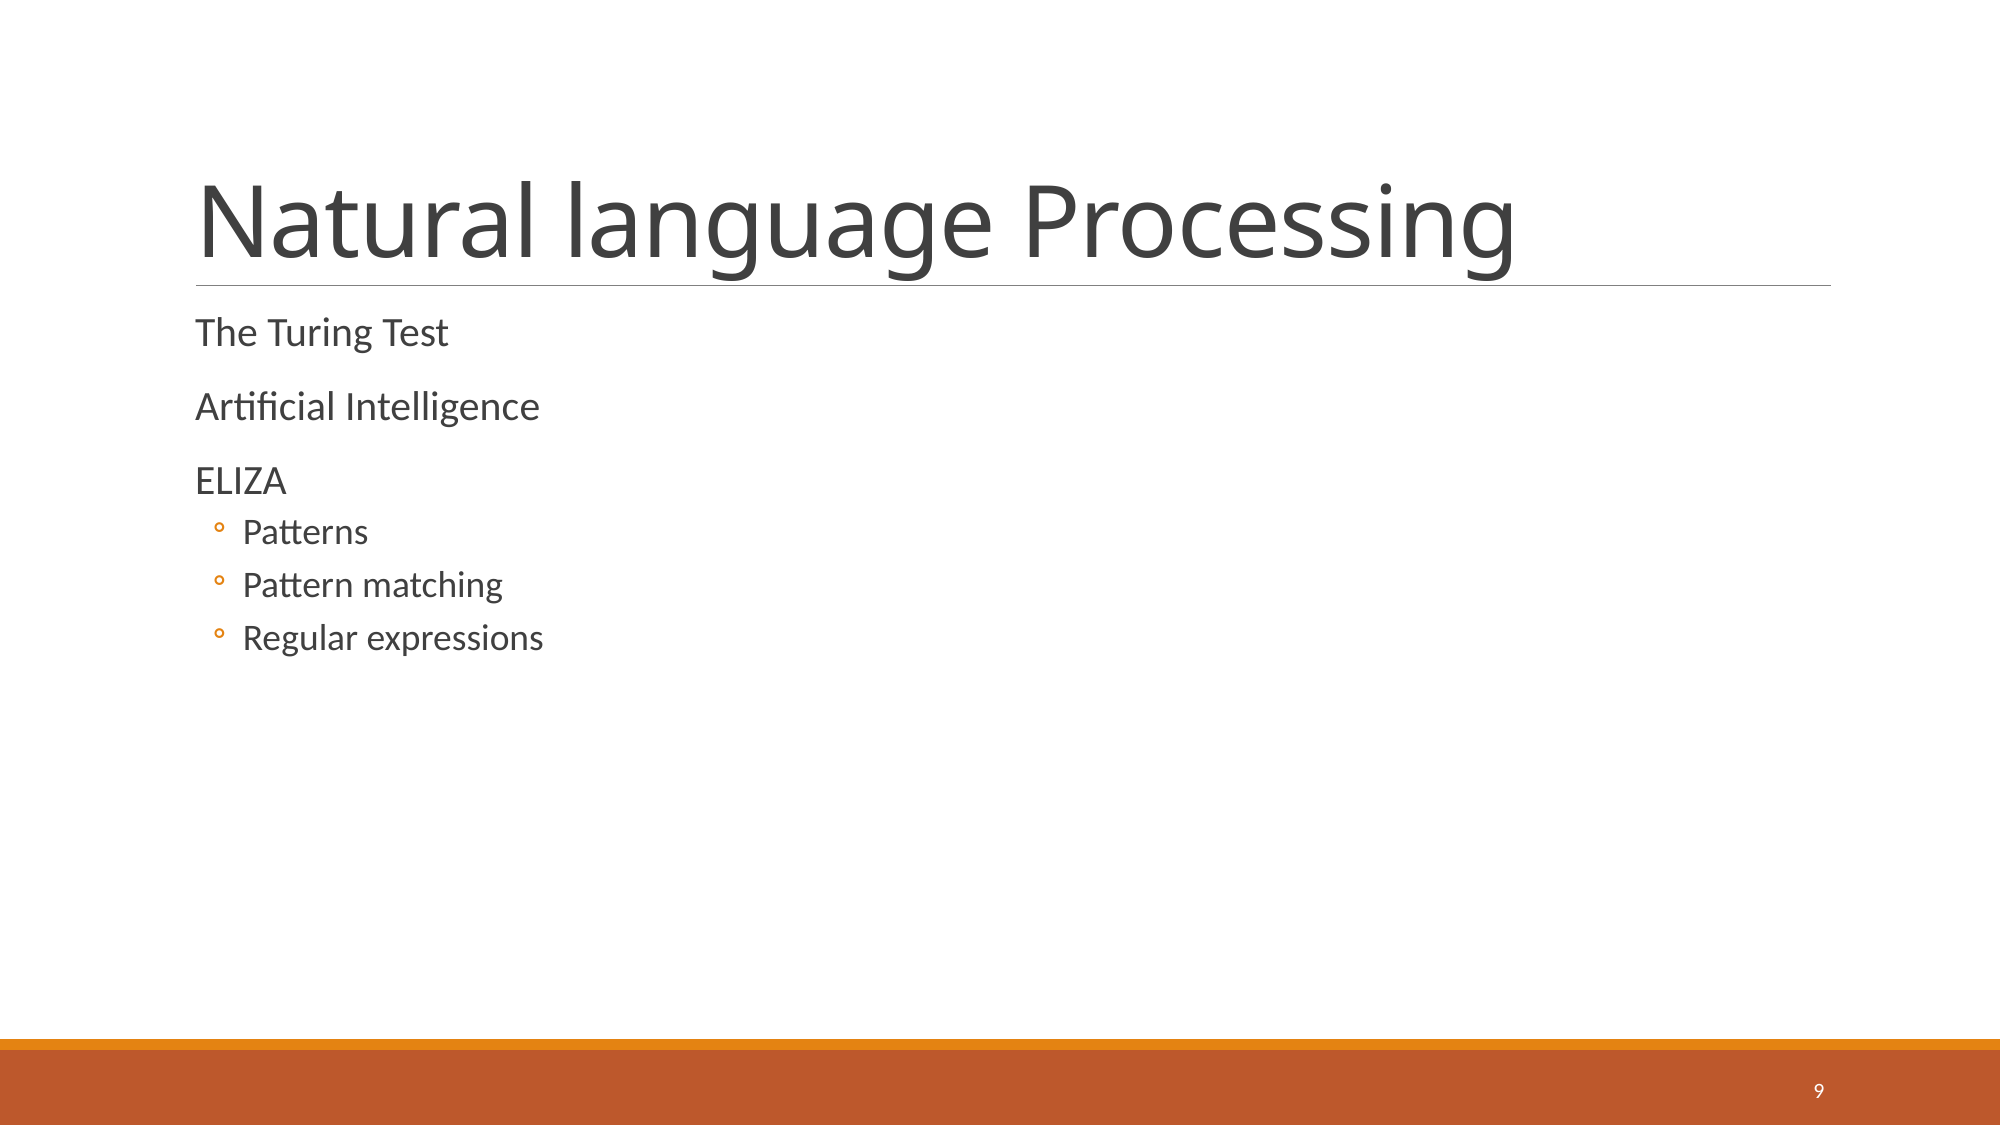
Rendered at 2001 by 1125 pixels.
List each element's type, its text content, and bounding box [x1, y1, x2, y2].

slide_number 9 [1624, 1059, 1840, 1120]
title Natural language Processing [180, 47, 1830, 285]
list The Turing Test Artificial Intelligence ELIZA Patterns Pattern matching Regular expressions [180, 302, 1830, 963]
